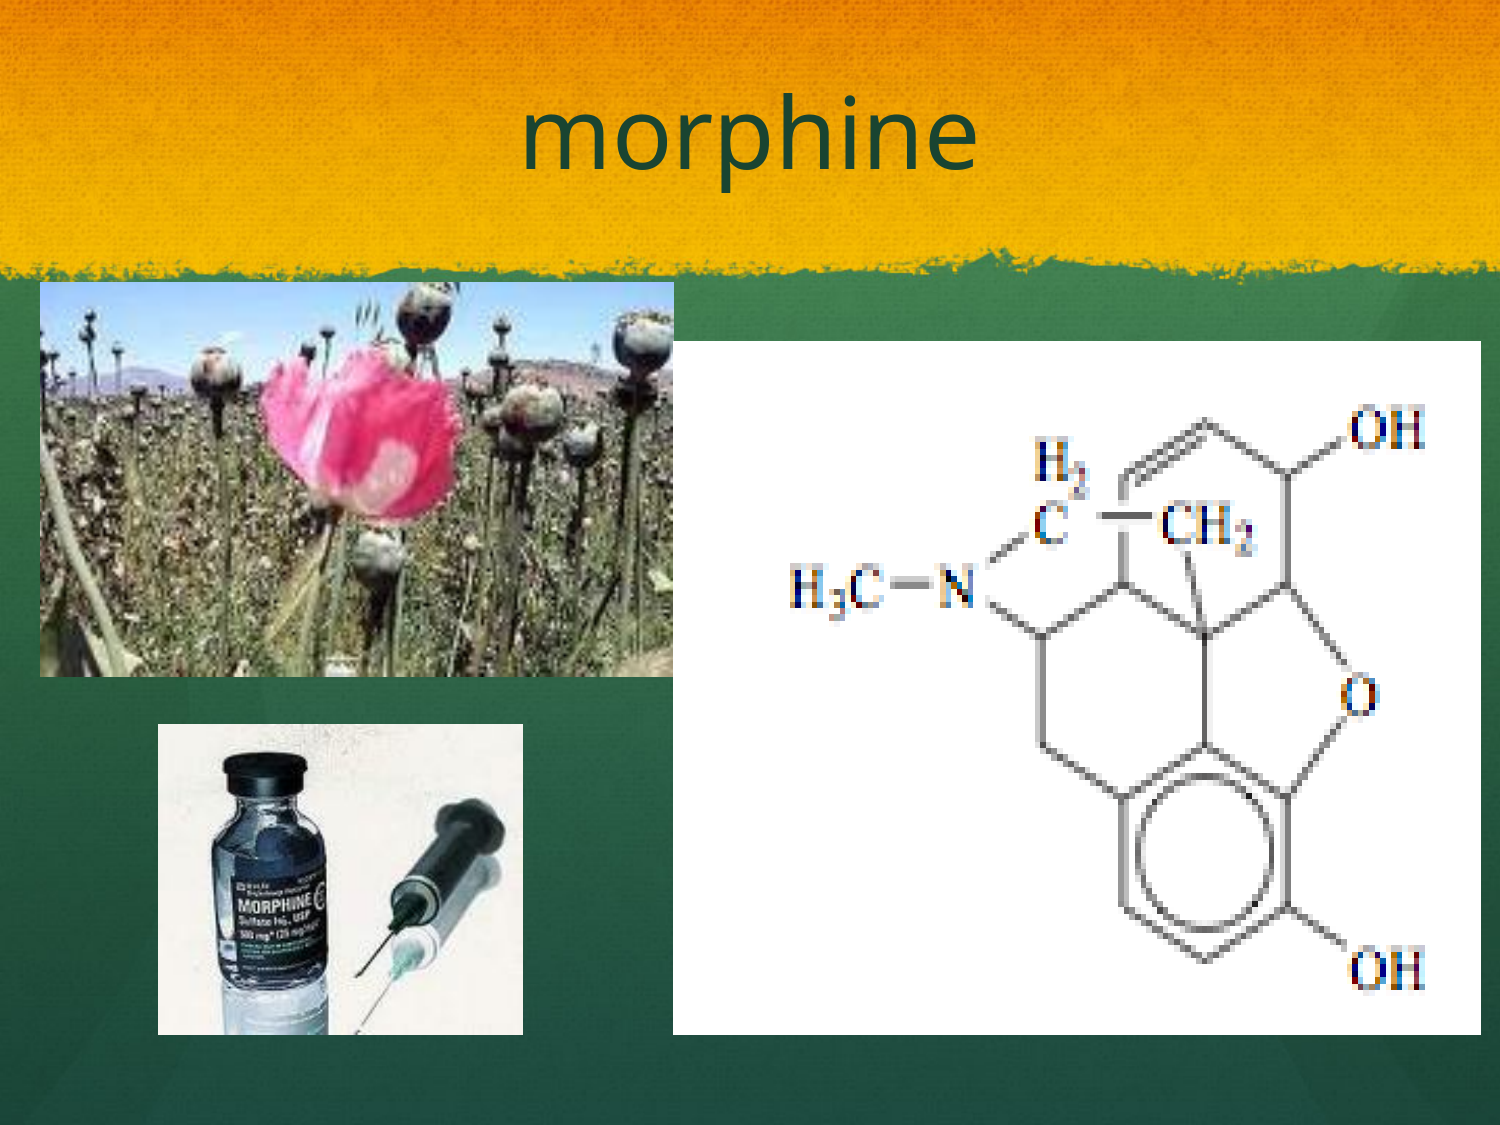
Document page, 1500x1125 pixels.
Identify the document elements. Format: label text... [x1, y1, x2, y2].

picture [0, 0, 1500, 1125]
title morphine [125, 13, 1375, 246]
